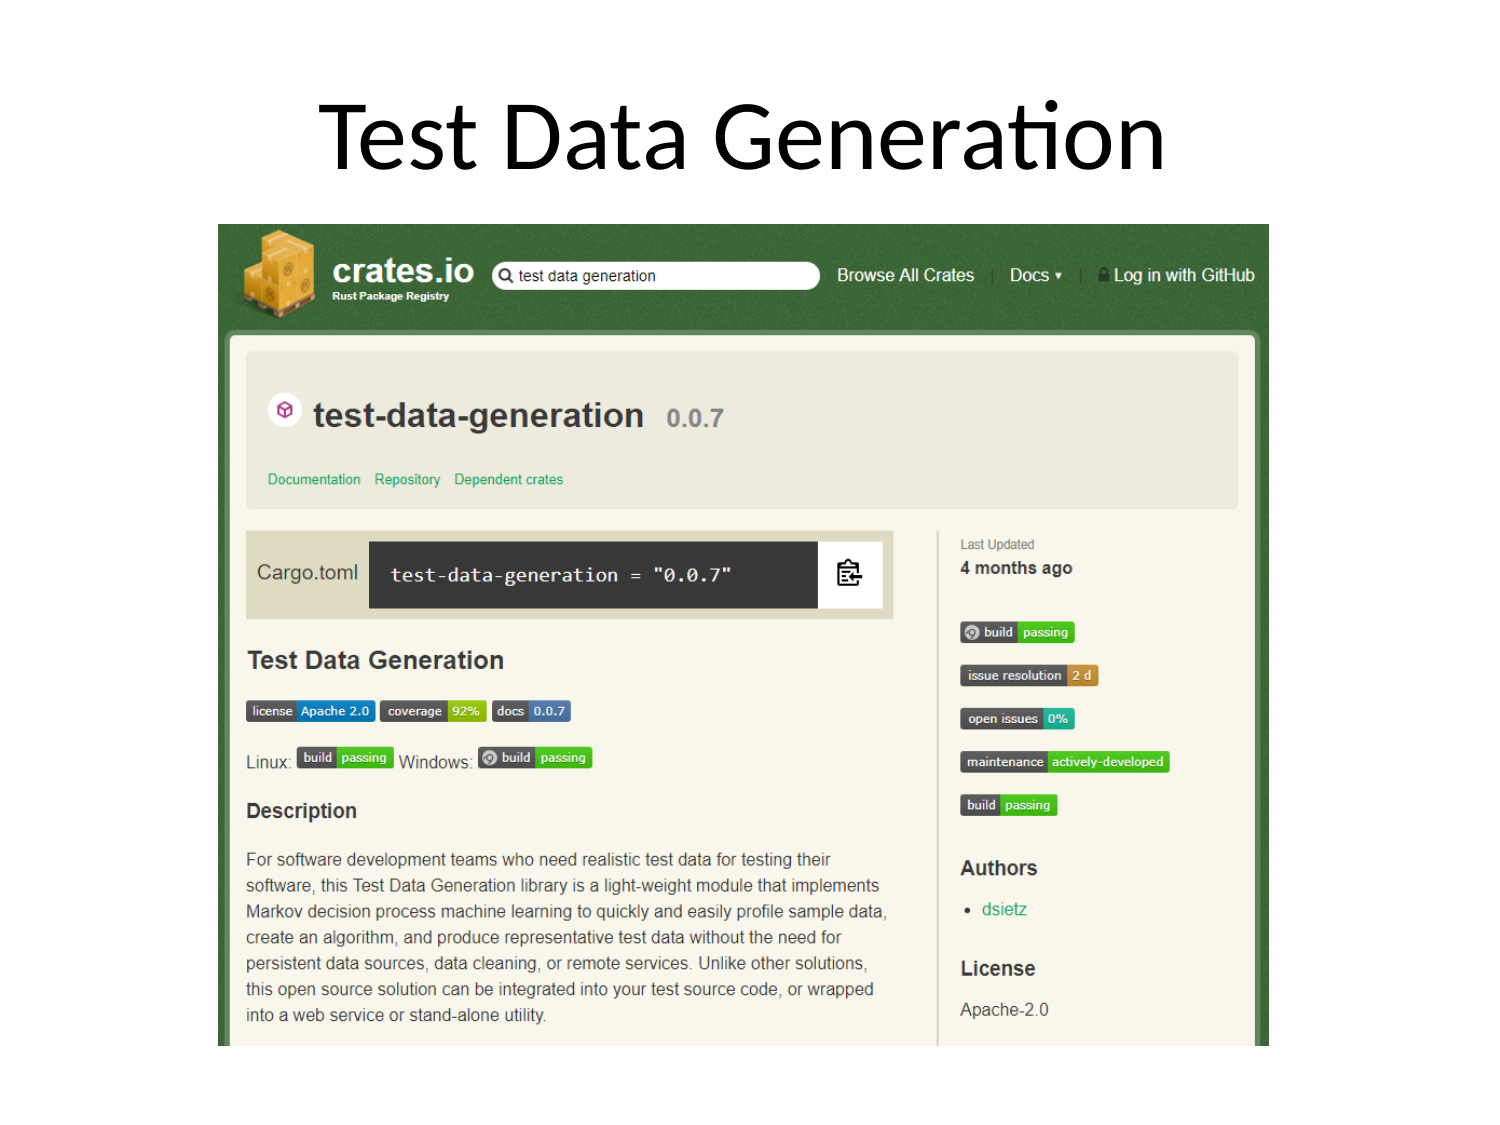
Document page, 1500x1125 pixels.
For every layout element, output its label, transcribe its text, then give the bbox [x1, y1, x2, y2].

text_box Test Data Generation [74, 62, 1413, 198]
picture [218, 224, 1269, 1046]
